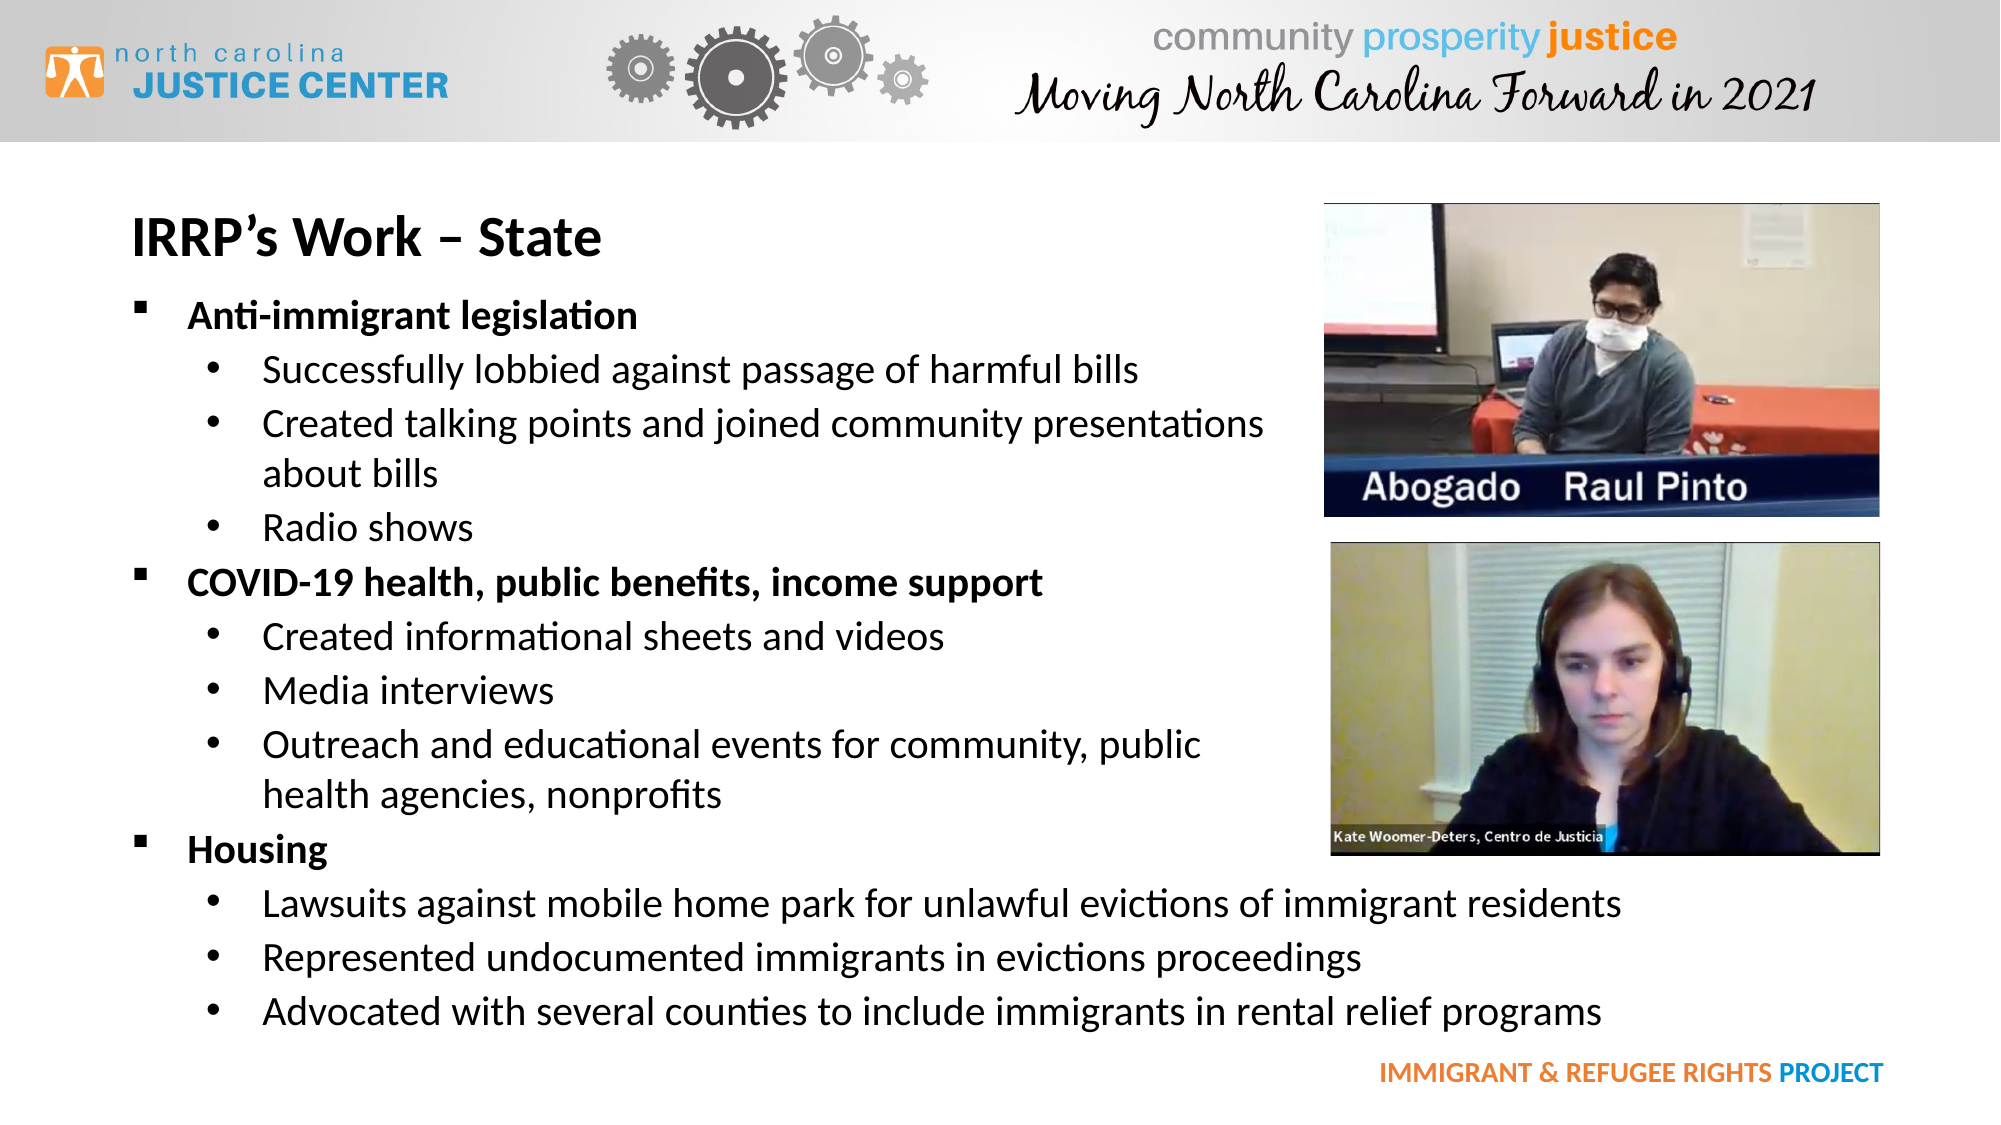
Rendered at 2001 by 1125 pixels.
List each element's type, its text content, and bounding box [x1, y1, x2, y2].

text_box Anti-immigrant legislation Successfully lobbied against passage of harmful bills Created talking points and joined community presentations about bills Radio shows COVID-19 health, public benefits, income support Created informational sheets and videos Media interviews Outreach and educational events for community, public health agencies, nonprofits Housing Lawsuits against mobile home park for unlawful evictions of immigrant residents Represented undocumented immigrants in evictions proceedings Advocated with several counties to include immigrants in rental relief programs [131, 287, 1860, 1035]
text_box IMMIGRANT & REFUGEE RIGHTS PROJECT [161, 1053, 1884, 1089]
picture [0, 0, 2000, 142]
picture [1322, 203, 1881, 517]
text_box IRRP’s Work – State [131, 198, 697, 269]
picture [1330, 542, 1881, 856]
